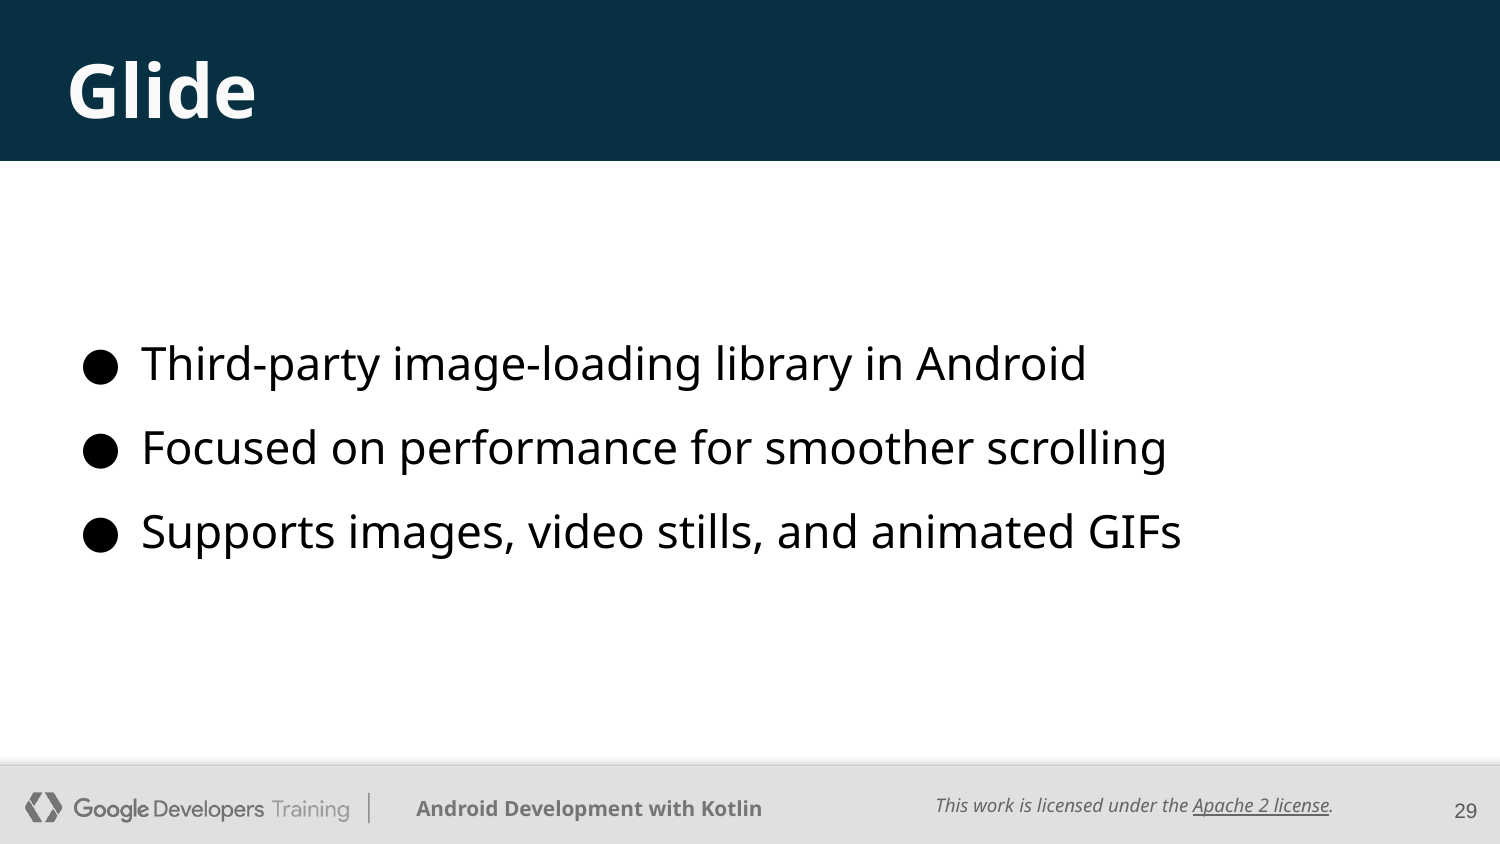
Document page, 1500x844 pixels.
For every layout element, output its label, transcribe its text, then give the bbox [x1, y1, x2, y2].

picture [0, 161, 1500, 844]
title Glide [51, 28, 1449, 122]
slide_number ‹#› [1402, 777, 1493, 842]
list Third-party image-loading library in Android Focused on performance for smoother scrolling Supports images, video stills, and animated GIFs [51, 311, 1449, 751]
